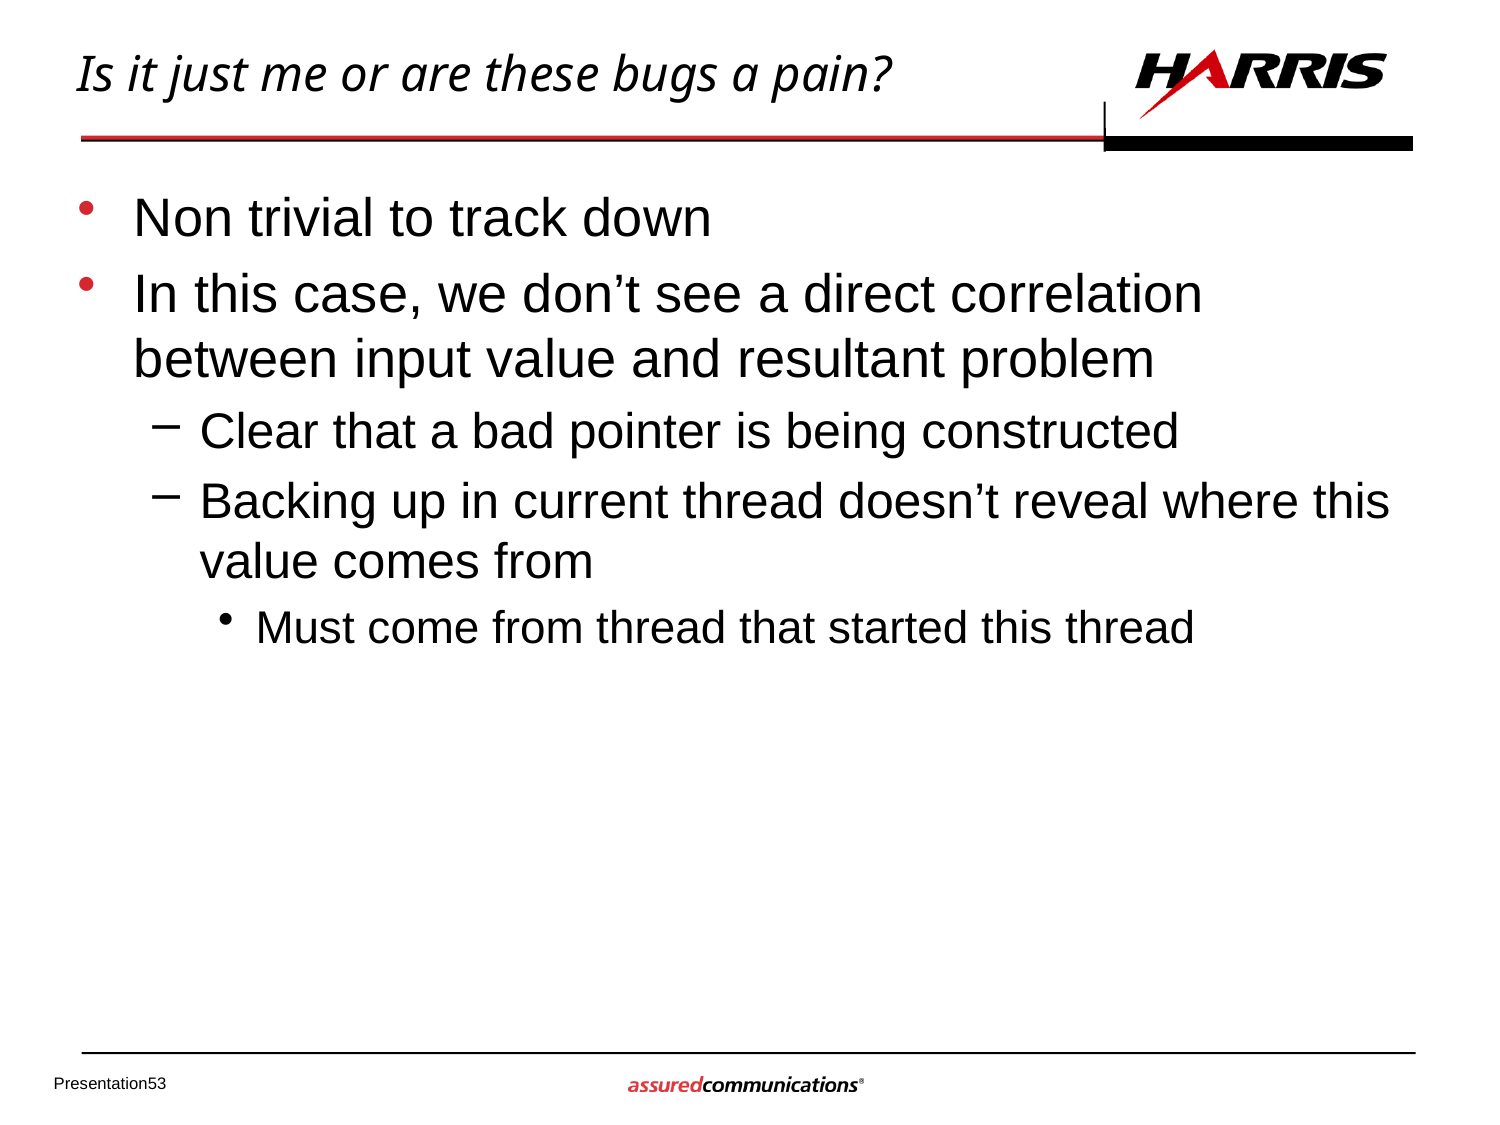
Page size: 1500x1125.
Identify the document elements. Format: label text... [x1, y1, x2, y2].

list Non trivial to track down In this case, we don’t see a direct correlation between input value and resultant problem Clear that a bad pointer is being constructed Backing up in current thread doesn’t reveal where this value comes from Must come from thread that started this thread [62, 174, 1429, 1020]
picture [628, 1076, 864, 1092]
title Is it just me or are these bugs a pain? [62, 27, 951, 117]
picture [1135, 49, 1387, 119]
